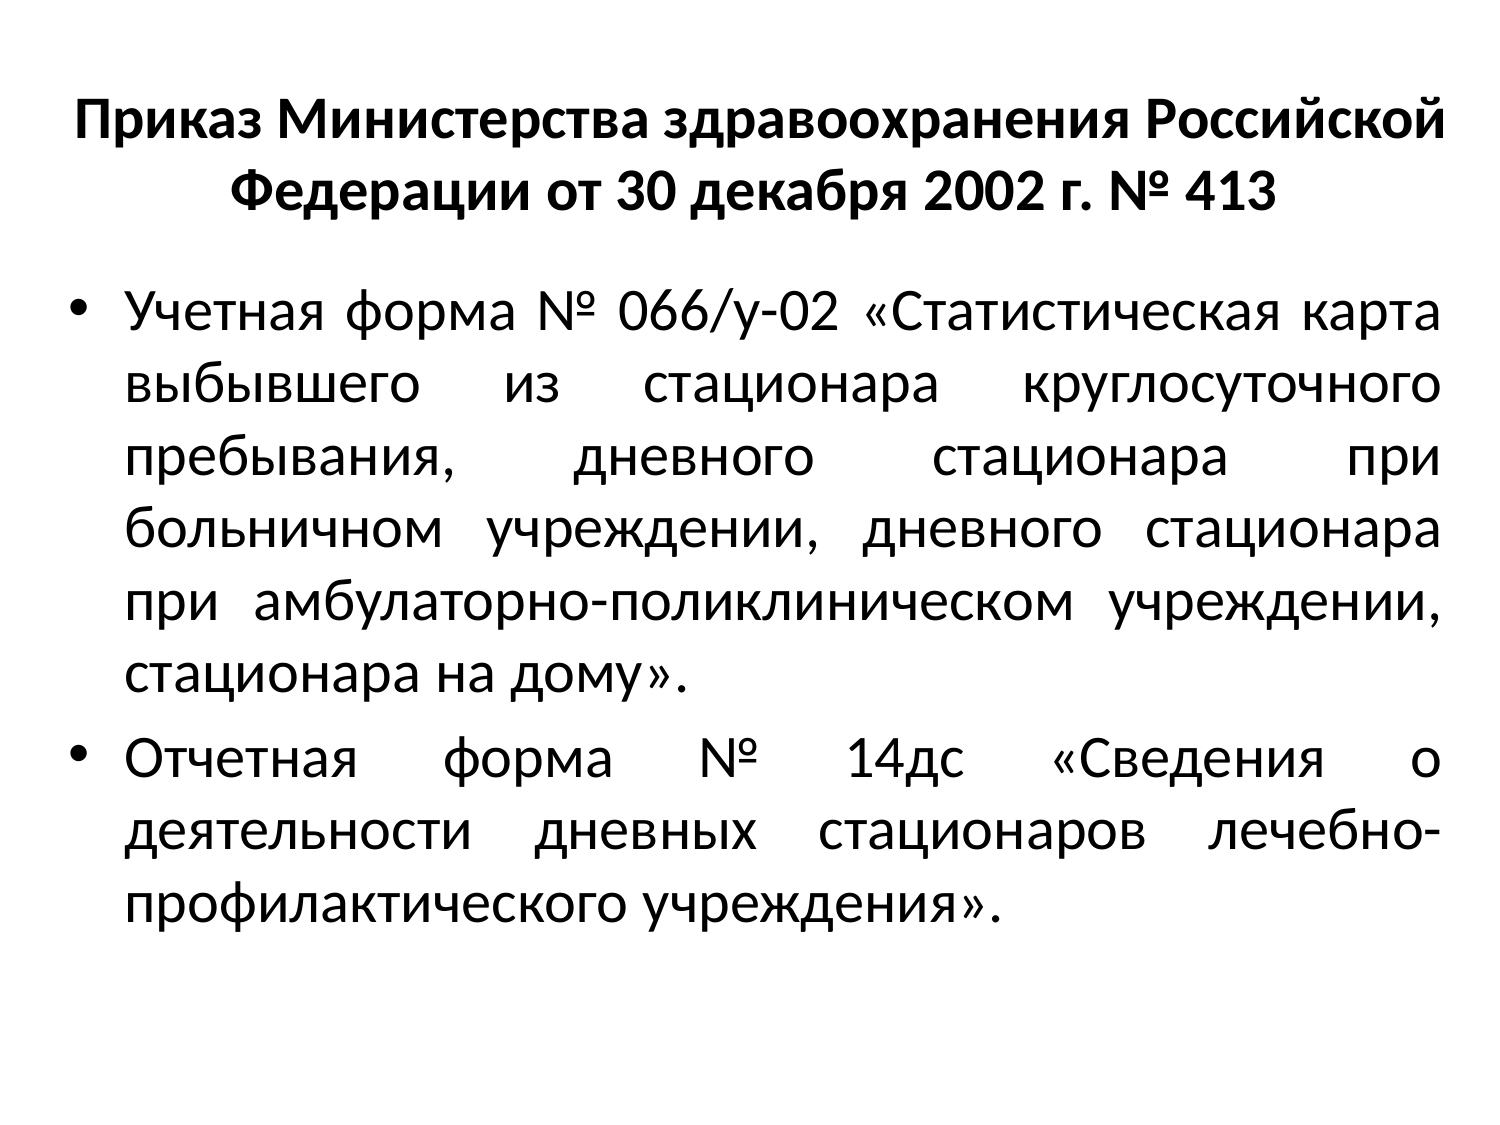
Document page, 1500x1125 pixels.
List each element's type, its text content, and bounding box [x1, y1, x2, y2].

list Учетная форма № 066/у-02 «Статистическая карта выбывшего из стационара круглосуточного пребывания, дневного стационара при больничном учреждении, дневного стационара при амбулаторно-поликлиническом учреждении, стационара на дому». Отчетная форма № 14дс «Сведения о деятельности дневных стационаров лечебно-профилактического учреждения». [53, 262, 1459, 1043]
title Приказ Министерства здравоохранения Российской Федерации от 30 декабря 2002 г. № 413 [53, 45, 1471, 256]
